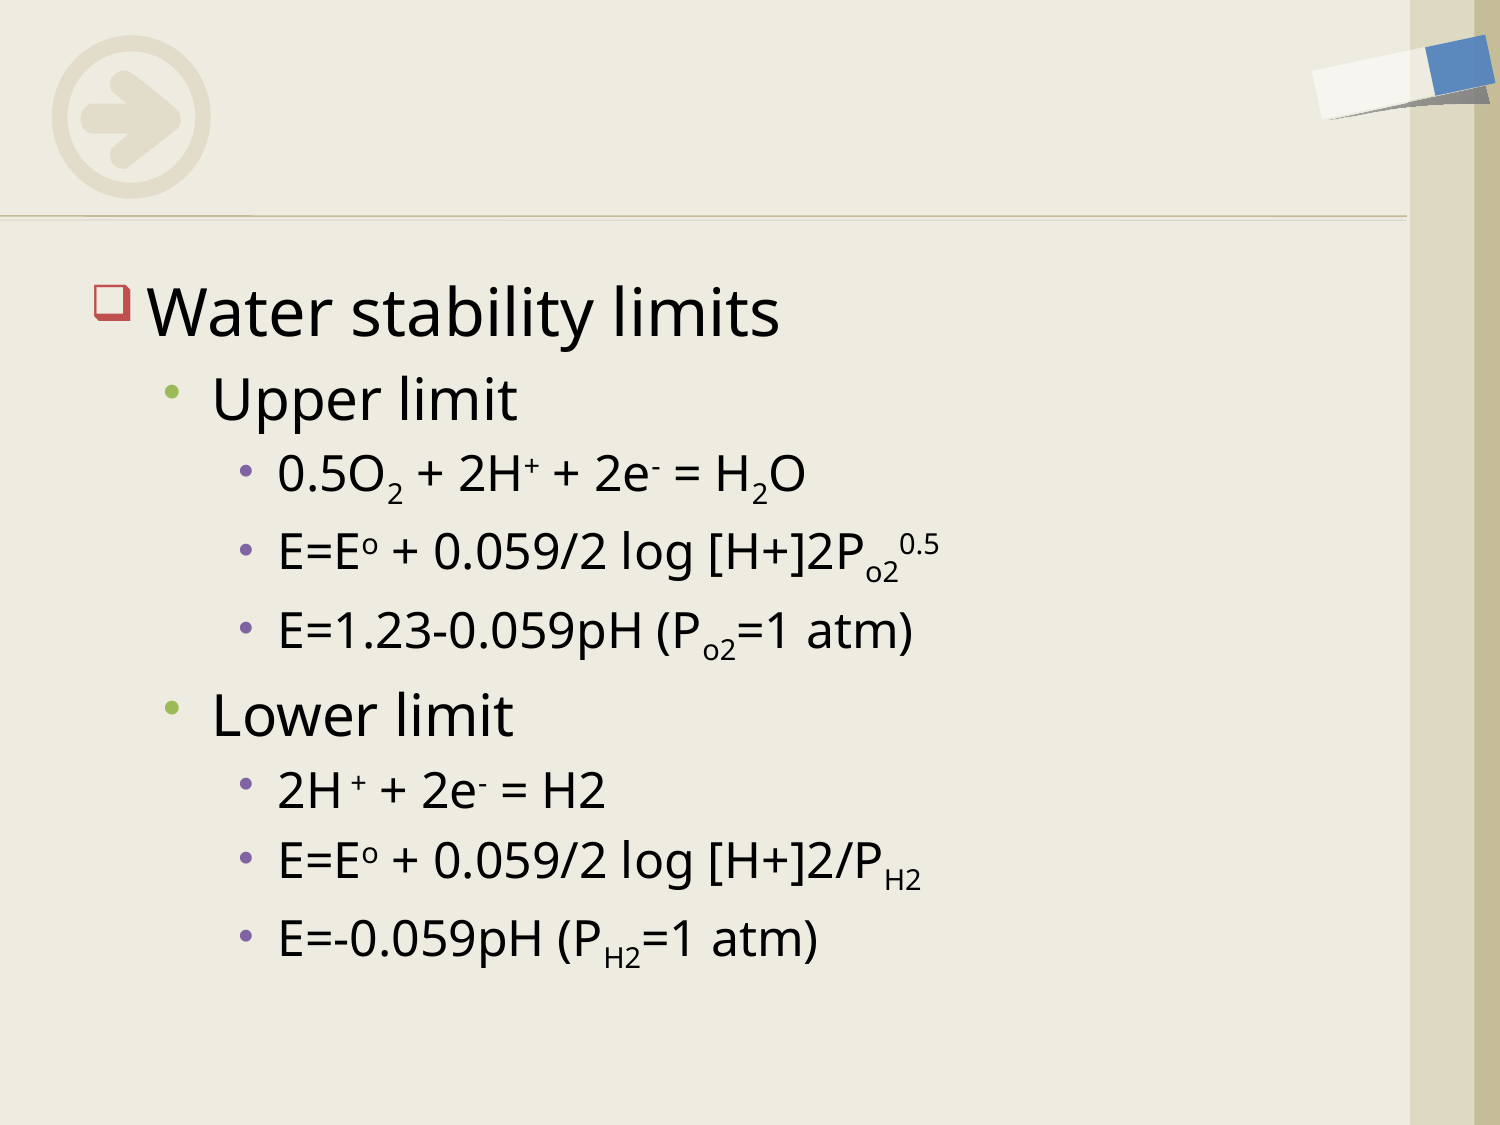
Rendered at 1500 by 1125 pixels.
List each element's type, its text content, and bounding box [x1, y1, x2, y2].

list Water stability limits Upper limit 0.5O2 + 2H+ + 2e- = H2O E=Eo + 0.059/2 log [H+]2Po20.5 E=1.23-0.059pH (Po2=1 atm) Lower limit 2H + + 2e- = H2 E=Eo + 0.059/2 log [H+]2/PH2 E=-0.059pH (PH2=1 atm) [75, 262, 1406, 1005]
